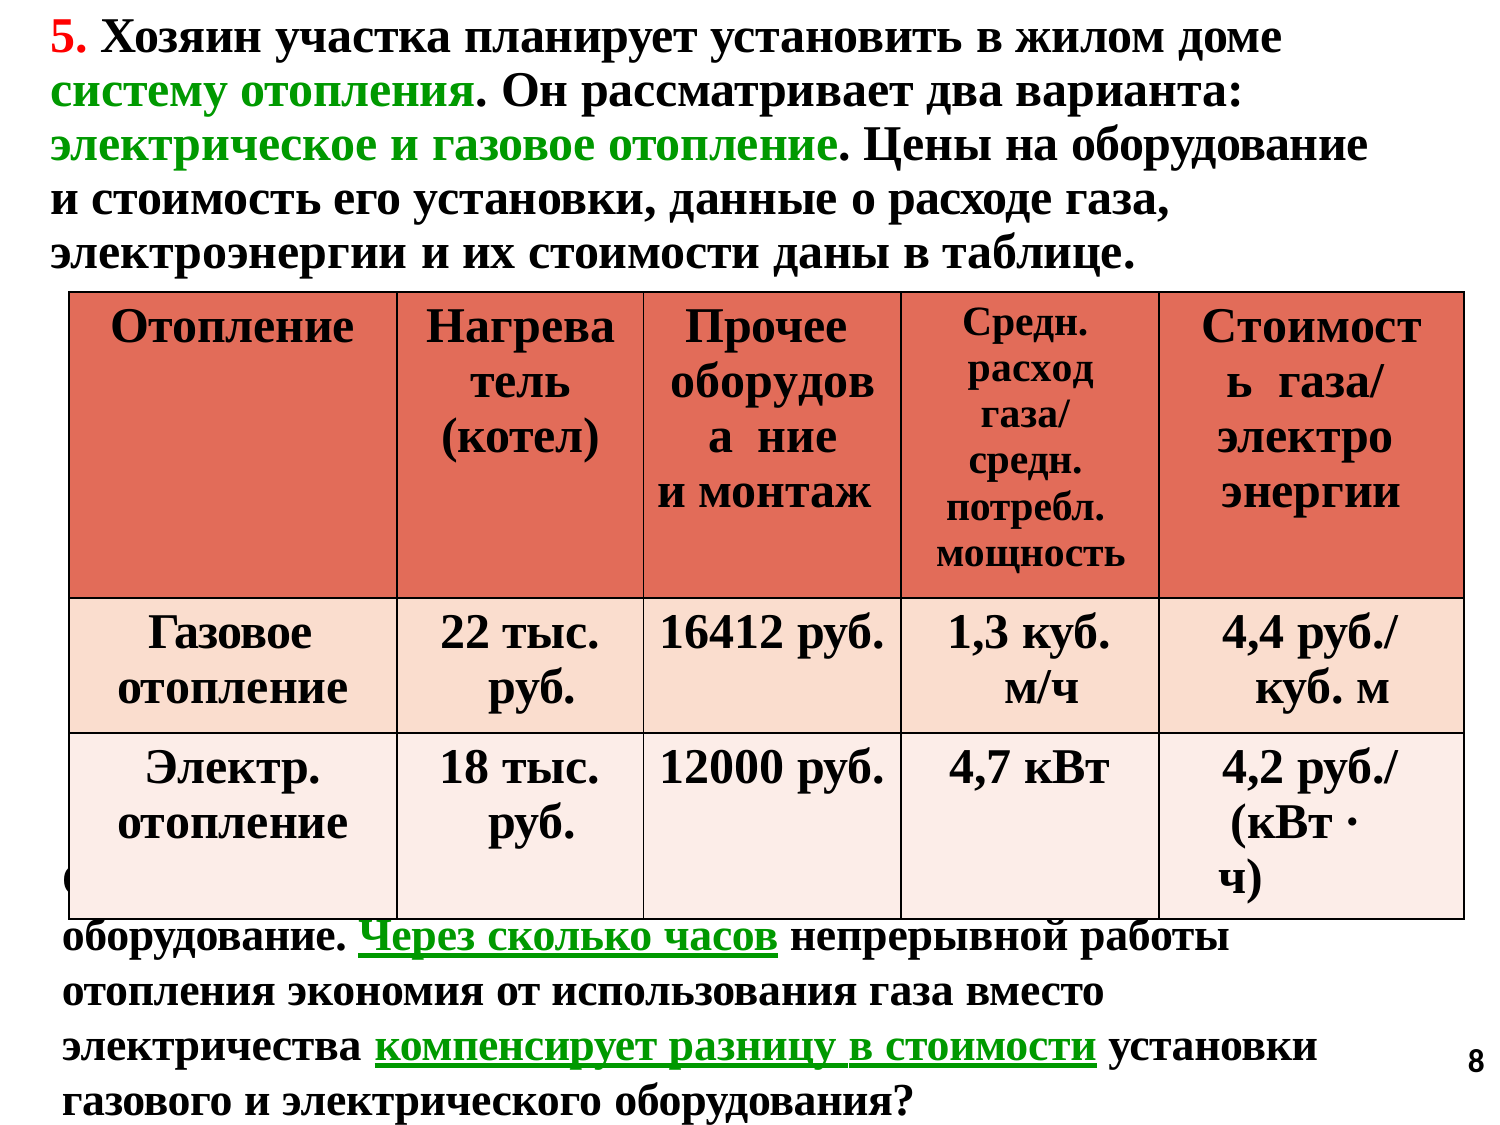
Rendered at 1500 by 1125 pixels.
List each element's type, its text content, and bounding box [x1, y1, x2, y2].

table_header Стоимость газа/ электро энергии [1160, 293, 1463, 597]
title 5. Хозяин участка планирует установить в жилом доме систему отопления. Он рассматривает два варианта: электрическое и газовое отопление. Цены на оборудование и стоимость его установки, данные о расходе газа, электроэнергии и их стоимости даны в таблице. [48, 0, 1383, 279]
table_cell 1,3 куб. м/ч [902, 599, 1158, 732]
table_cell 22 тыс. руб. [398, 599, 643, 732]
table_header Нагрева тель (котел) [398, 293, 643, 597]
table_header Средн. расход газа/ средн. потребл. мощность [902, 293, 1158, 597]
table_cell 4,4 руб./ куб. м [1160, 599, 1463, 732]
text_box Обдумав оба варианта, хозяин решил установить газовое оборудование. Через сколько часов непрерывной работы отопления экономия от использования газа вместо электричества компенсирует разницу в стоимости установки газового и электрического оборудования? [59, 847, 1333, 1125]
table_header Отопление [70, 293, 396, 597]
table_header Прочее оборудова ние и монтаж [644, 293, 900, 597]
text_box 8 [1465, 1037, 1487, 1079]
table_cell 16412 руб. [644, 599, 900, 732]
table_cell Газовое отопление [70, 599, 396, 732]
table_cell Электр. отопление [70, 734, 396, 918]
table_cell 18 тыс. руб. [398, 734, 643, 918]
table_cell 12000 руб. [644, 734, 900, 918]
table_cell 4,7 кВт [902, 734, 1158, 918]
table_cell 4,2 руб./ (кВт ∙ ч) [1160, 734, 1463, 918]
